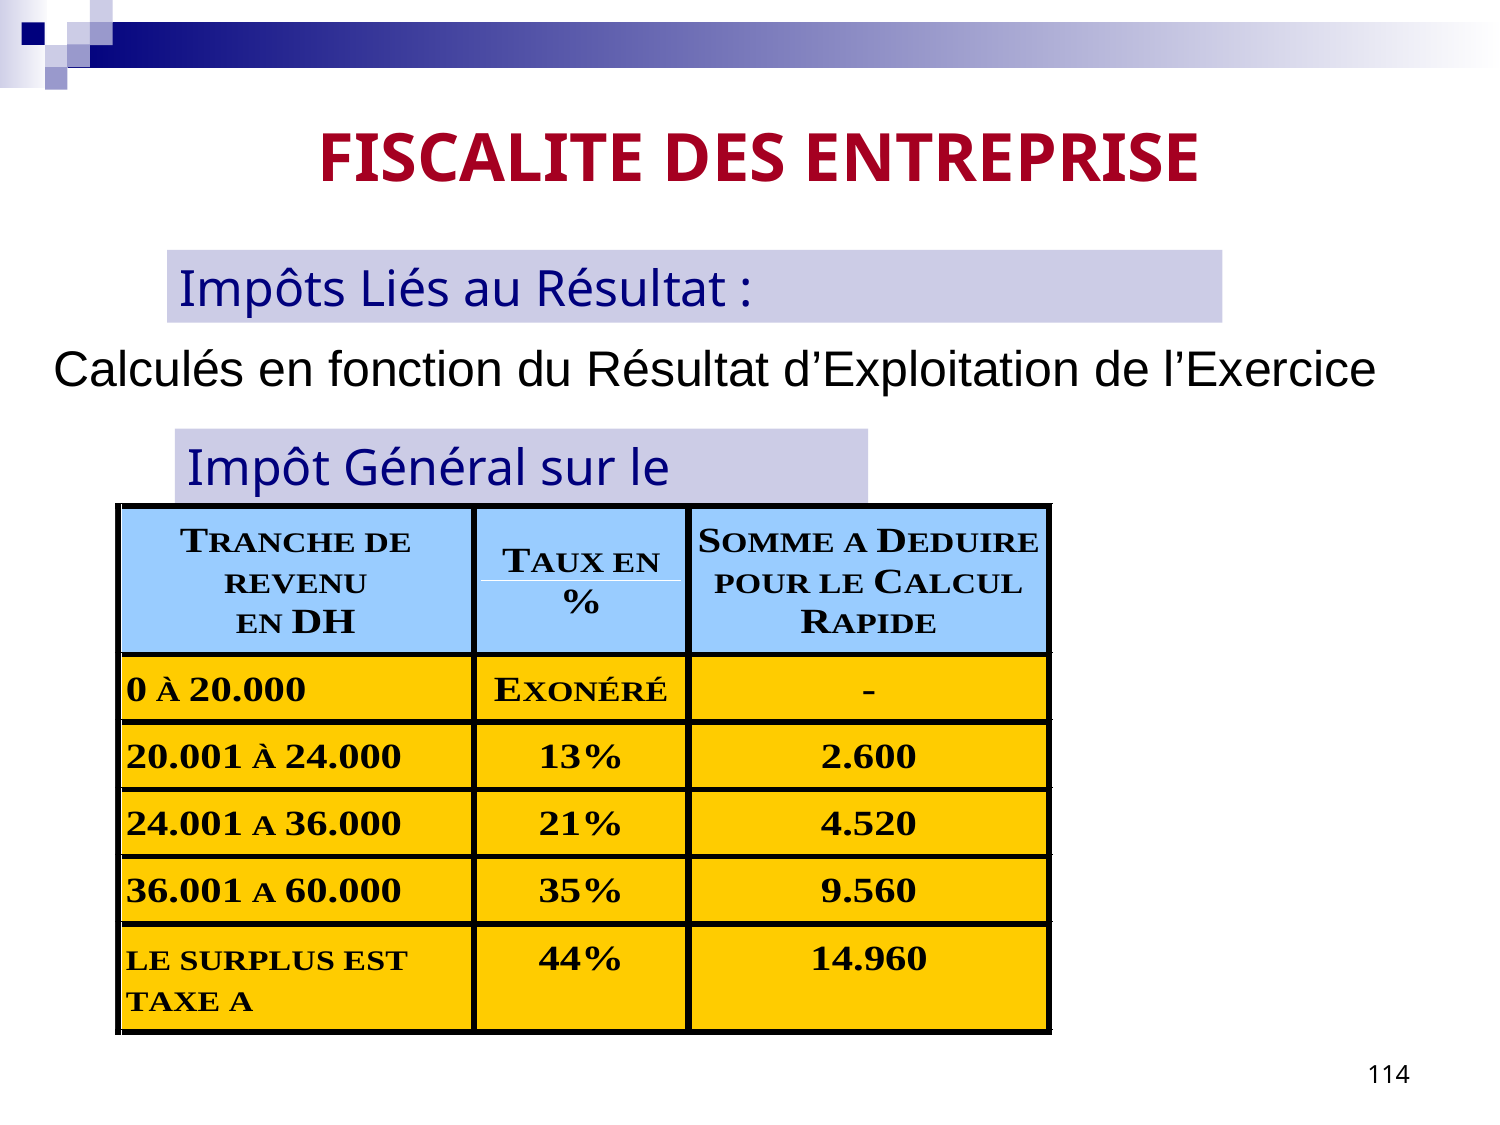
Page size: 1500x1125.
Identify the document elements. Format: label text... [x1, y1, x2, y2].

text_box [115, 503, 1388, 1056]
title FISCALITE DES ENTREPRISE [85, 42, 1436, 268]
text_box Impôt Général sur le Revenu : [174, 428, 869, 501]
text_box Impôts Liés au Résultat : [167, 249, 1223, 323]
text_box Calculés en fonction du Résultat d’Exploitation de l’Exercice [41, 329, 1428, 403]
slide_number 114 [1074, 1025, 1425, 1100]
